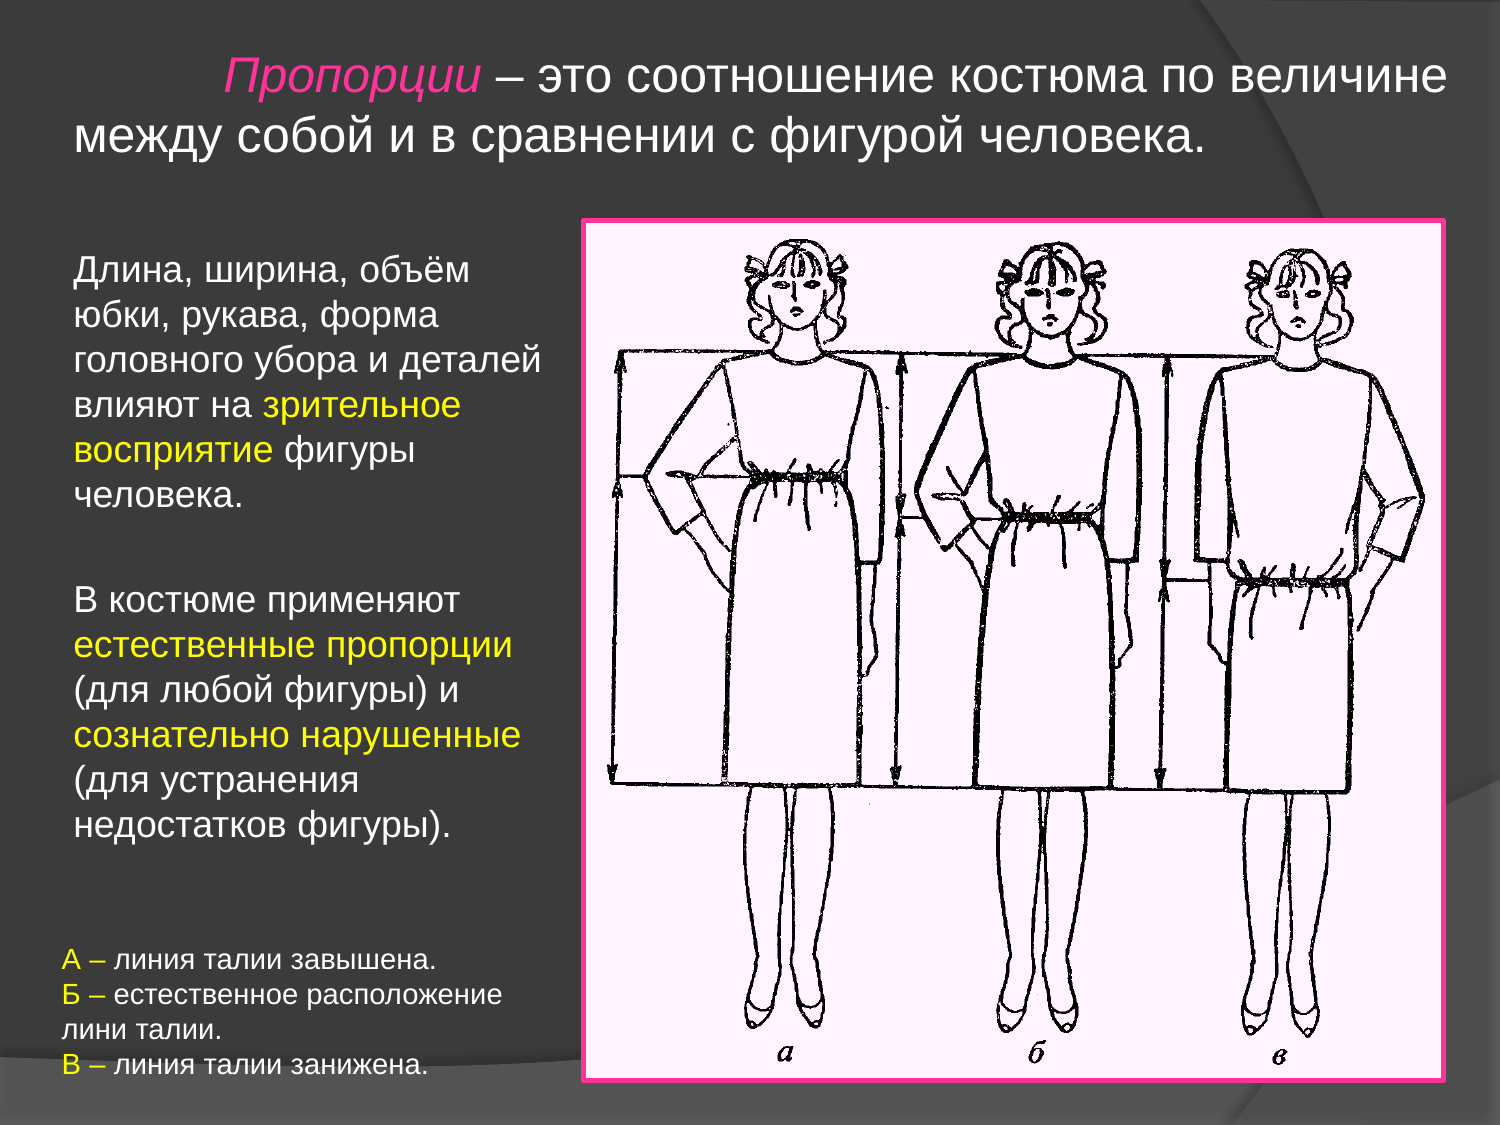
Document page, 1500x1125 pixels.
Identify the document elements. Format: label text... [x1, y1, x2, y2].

text_box Пропорции – это соотношение костюма по величине между собой и в сравнении с фигурой человека. [58, 35, 1500, 170]
text_box Длина, ширина, объём юбки, рукава, форма головного убора и деталей влияют на зрительное восприятие фигуры человека. [58, 238, 563, 523]
text_box В костюме применяют естественные пропорции (для любой фигуры) и сознательно нарушенные (для устранения недостатков фигуры). [58, 567, 576, 853]
picture [585, 222, 1442, 1079]
text_box А – линия талии завышена. Б – естественное расположение лини талии. В – линия талии занижена. [46, 933, 539, 1088]
